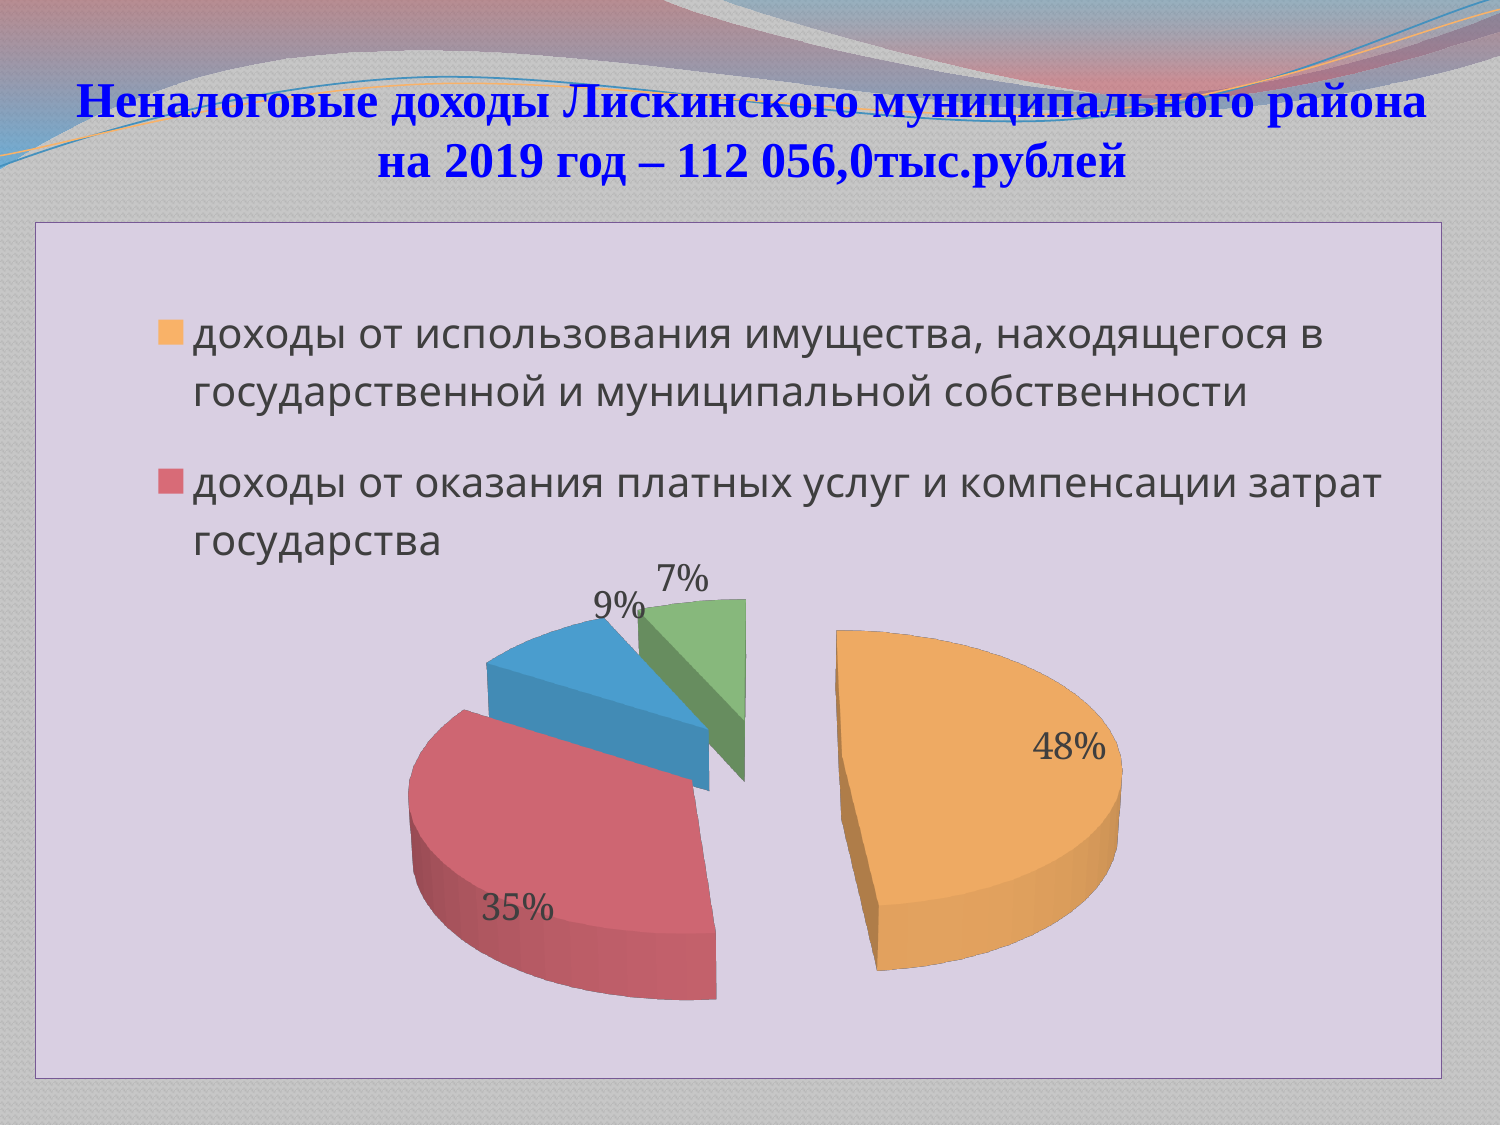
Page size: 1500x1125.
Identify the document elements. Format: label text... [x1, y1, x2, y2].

title Неналоговые доходы Лискинского муниципального района на 2019 год – 112 056,0тыс.рублей [75, 0, 1430, 188]
chart [34, 222, 1442, 1079]
